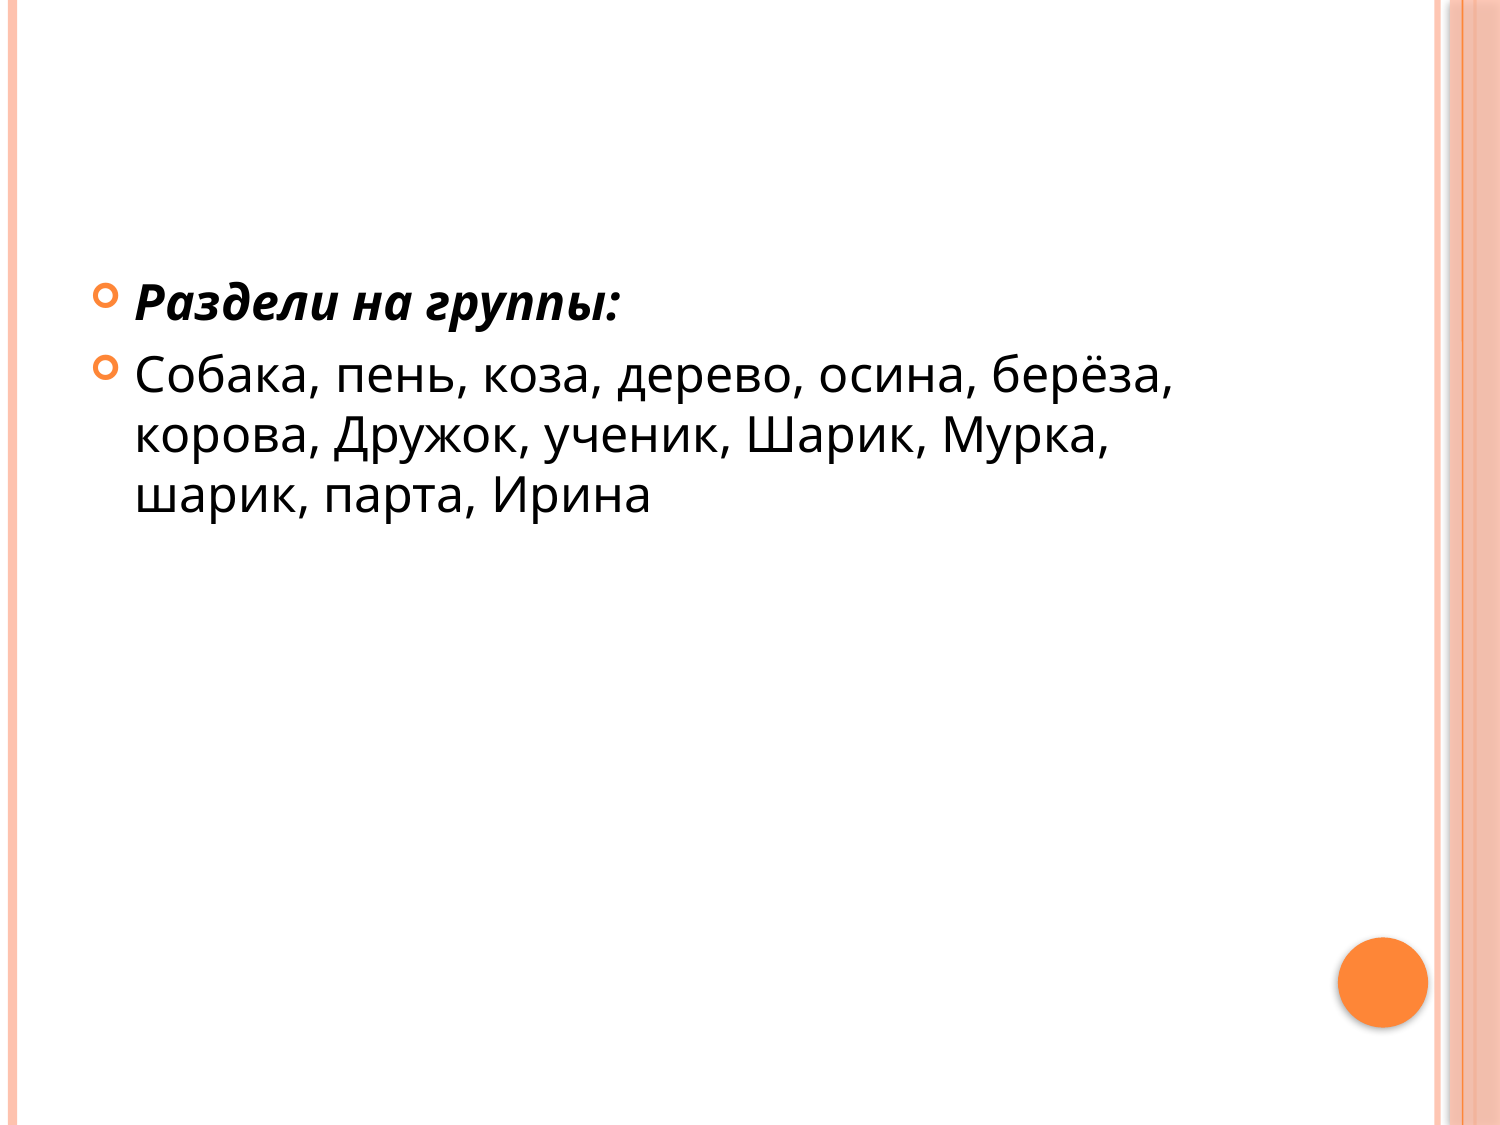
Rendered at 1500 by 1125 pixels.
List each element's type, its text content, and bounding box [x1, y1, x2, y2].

list Раздели на группы: Собака, пень, коза, дерево, осина, берёза, корова, Дружок, ученик, Шарик, Мурка, шарик, парта, Ирина [74, 262, 1301, 1063]
